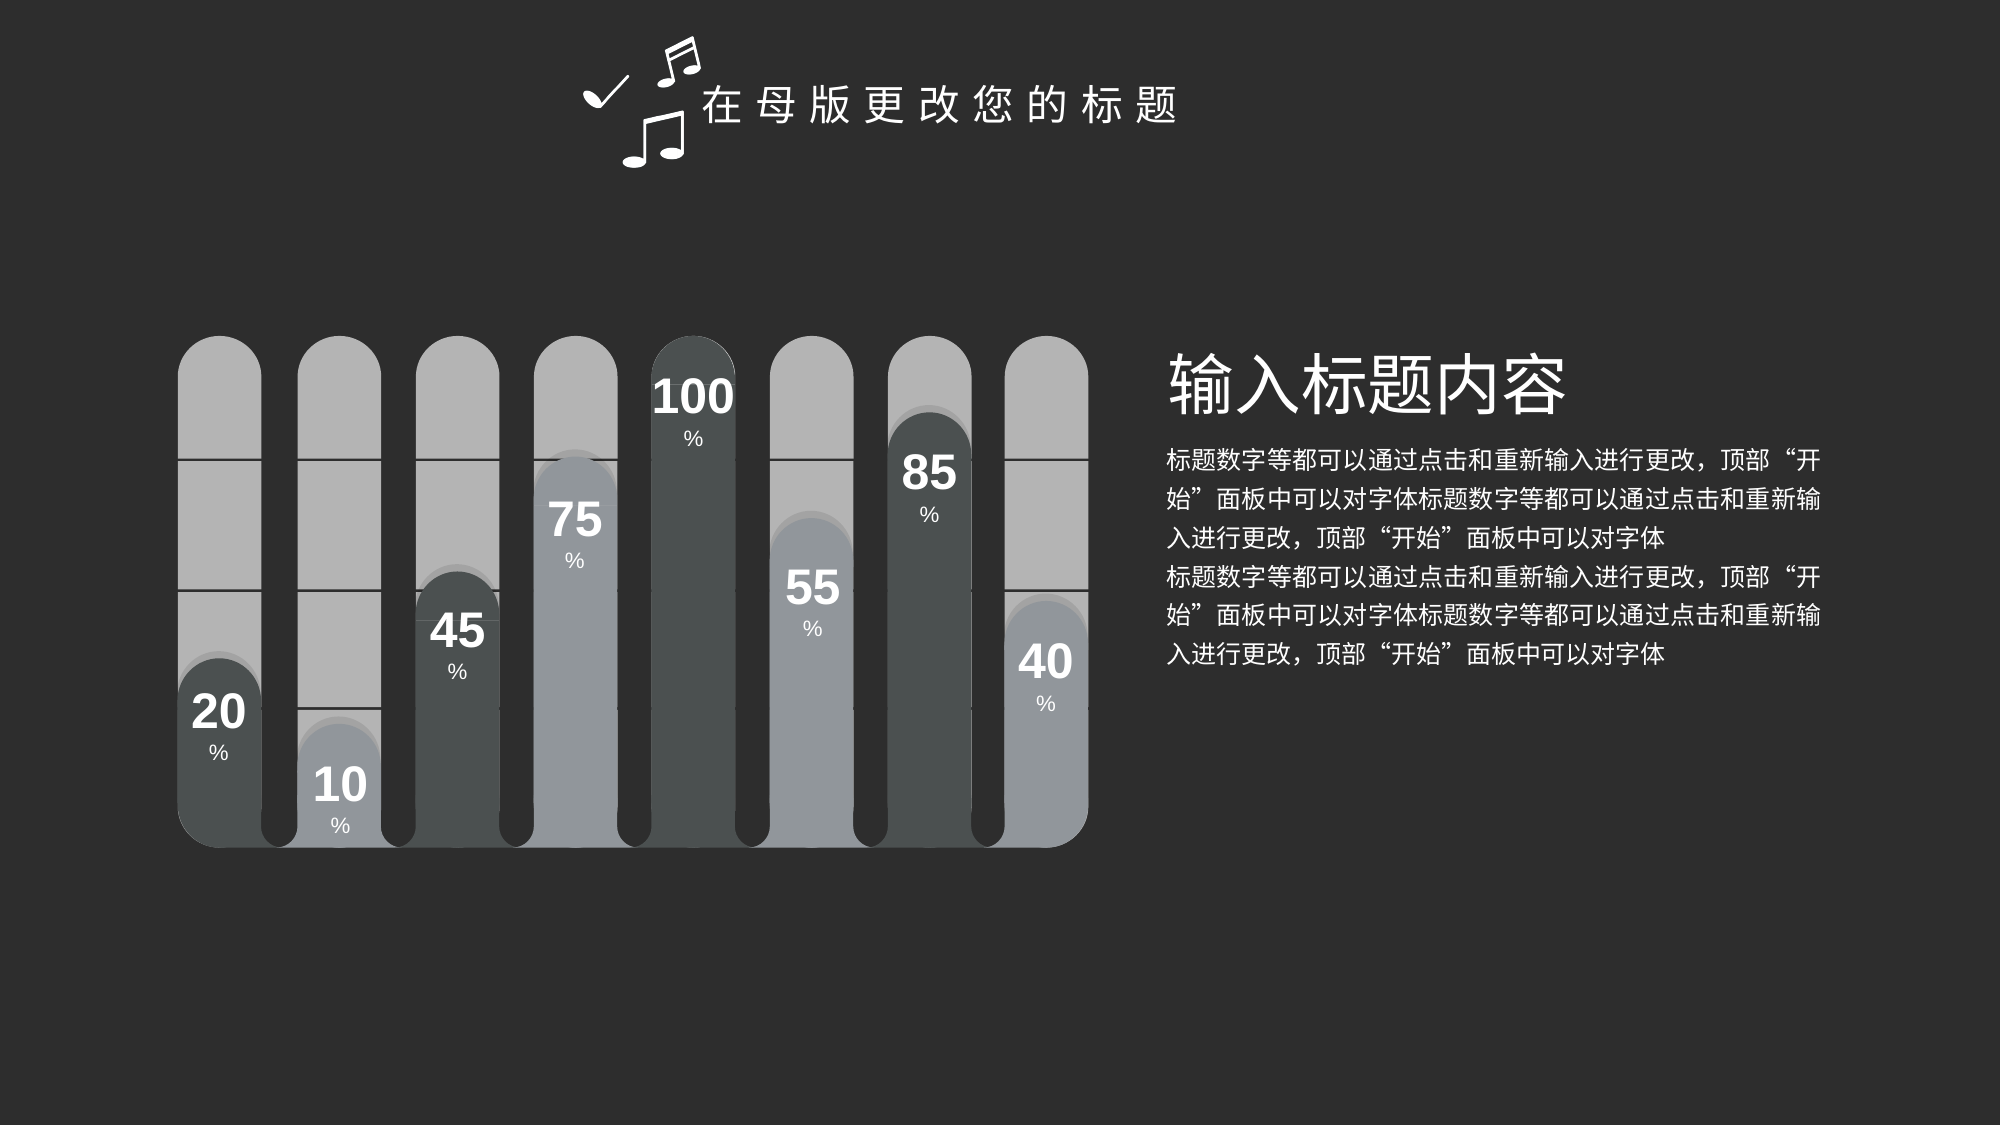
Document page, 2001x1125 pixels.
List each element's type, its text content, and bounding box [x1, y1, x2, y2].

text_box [630, 335, 756, 848]
text_box 标题数字等都可以通过点击和重新输入进行更改，顶部“开始”面板中可以对字体标题数字等都可以通过点击和重新输入进行更改，顶部“开始”面板中可以对字体 标题数字等都可以通过点击和重新输入进行更改，顶部“开始”面板中可以对字体标题数字等都可以通过点击和重新输入进行更改，顶部“开始”面板中可以对字体 [1151, 427, 1838, 677]
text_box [415, 335, 500, 571]
picture [583, 36, 701, 168]
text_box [177, 335, 262, 658]
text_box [748, 518, 866, 848]
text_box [866, 412, 993, 848]
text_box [177, 658, 282, 848]
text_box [1004, 335, 1089, 600]
text_box 输入标题内容 [1152, 335, 1584, 427]
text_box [769, 335, 854, 518]
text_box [512, 456, 630, 848]
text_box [297, 335, 382, 723]
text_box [983, 600, 1089, 848]
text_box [533, 335, 618, 456]
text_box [276, 723, 394, 848]
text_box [394, 571, 512, 848]
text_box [887, 335, 972, 412]
